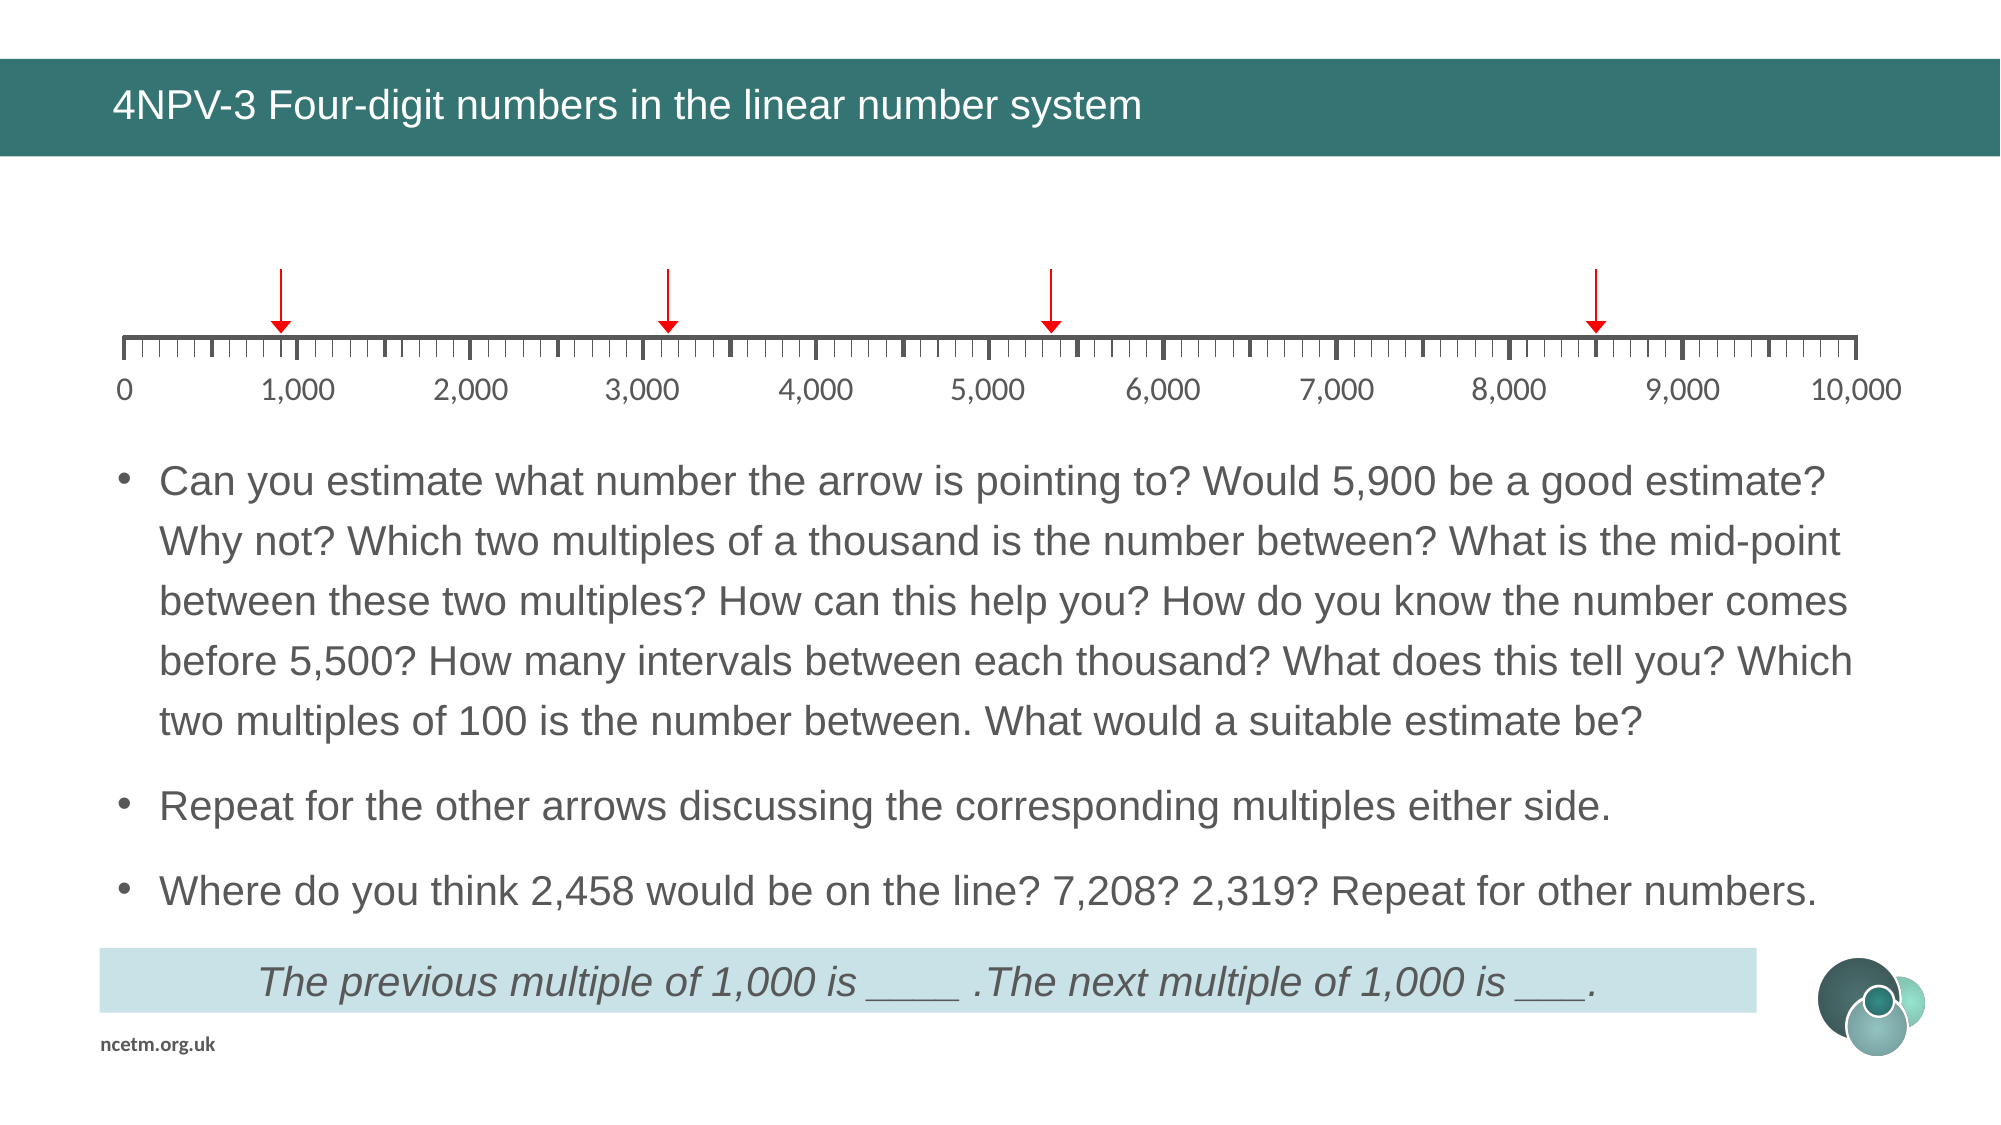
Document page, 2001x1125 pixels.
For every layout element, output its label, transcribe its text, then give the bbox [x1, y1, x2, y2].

text_box The previous multiple of 1,000 is ____ .The next multiple of 1,000 is ___. [99, 947, 1757, 1013]
text_box Can you estimate what number the arrow is pointing to? Would 5,900 be a good estimate? Why not? Which two multiples of a thousand is the number between? What is the mid-point between these two multiples? How can this help you? How do you know the number comes before 5,500? How many intervals between each thousand? What does this tell you? Which two multiples of 100 is the number between. What would a suitable estimate be? Repeat for the other arrows discussing the corresponding multiples either side. Where do you think 2,458 would be on the line? 7,208? 2,319? Repeat for other numbers. [102, 436, 1900, 925]
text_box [69, 335, 1998, 416]
title 4NPV-3 Four-digit numbers in the linear number system [97, 76, 1945, 147]
picture [1818, 958, 1925, 1056]
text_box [142, 336, 1839, 357]
